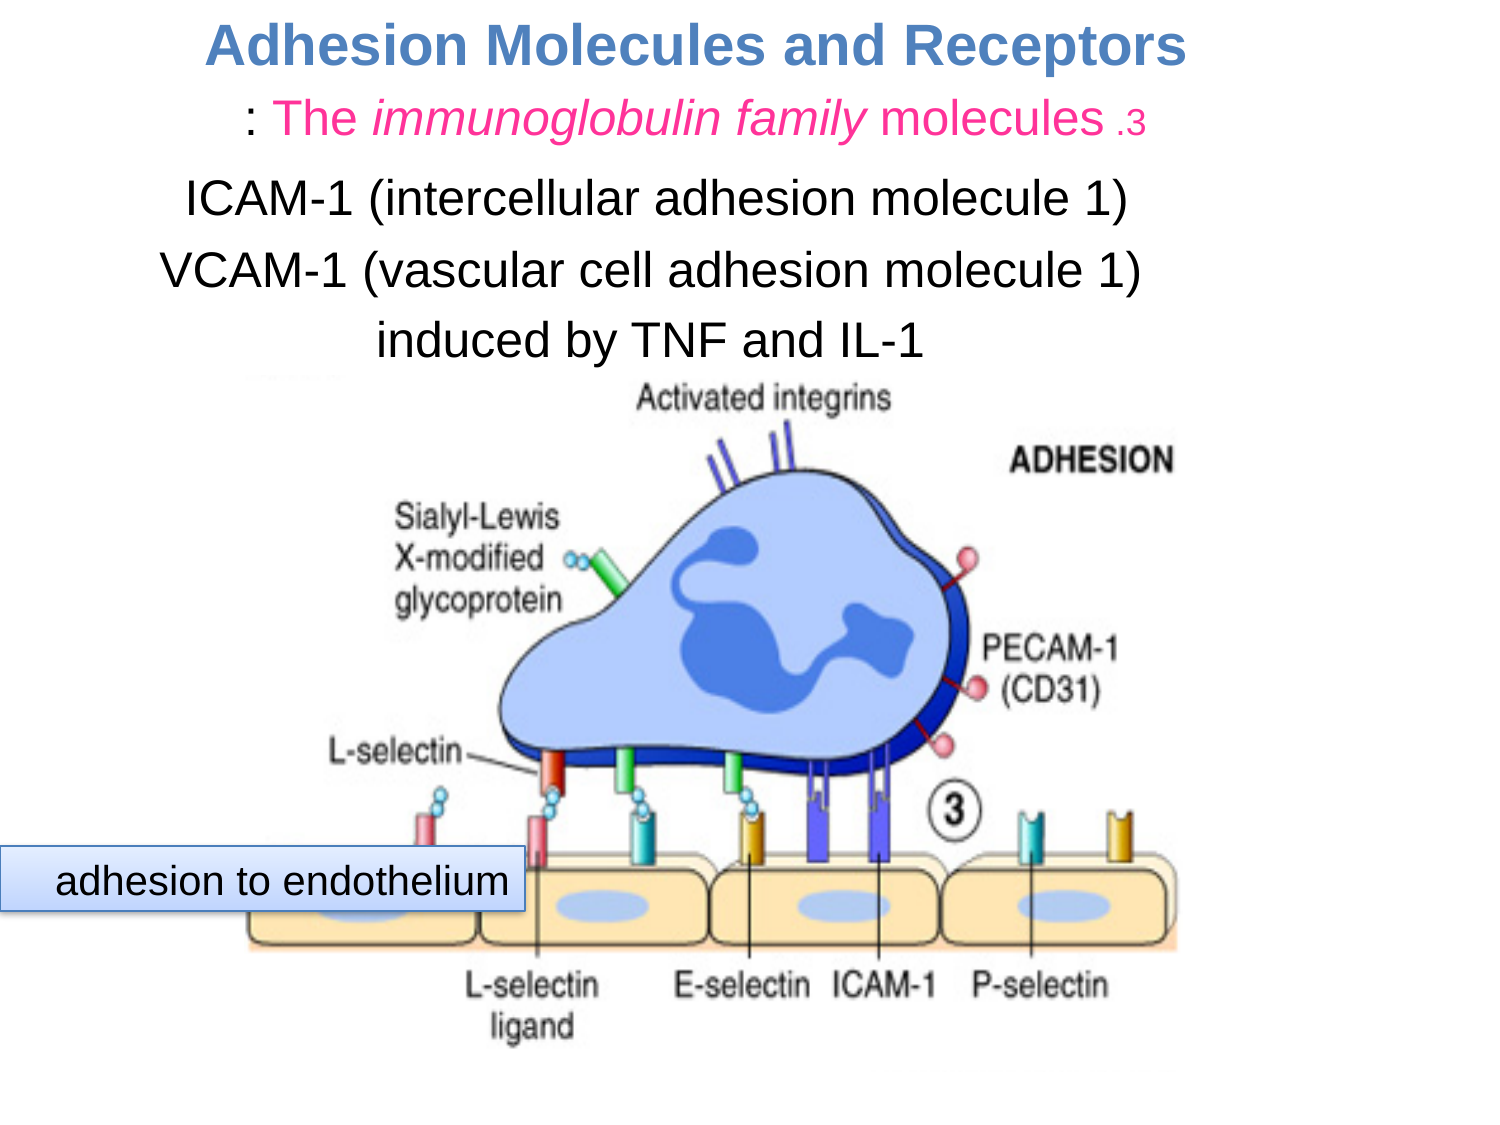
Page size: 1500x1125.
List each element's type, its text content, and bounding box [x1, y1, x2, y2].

text_box Adhesion Molecules and Receptors [189, 0, 1204, 155]
text_box adhesion to endothelium [0, 845, 238, 912]
picture [243, 374, 1184, 1072]
text_box 3. The immunoglobulin family molecules : ICAM-1 (intercellular adhesion molecule 1) VCAM-1 (vascular cell adhesion molecule 1) induced by TNF and IL-1 [144, 78, 1247, 375]
